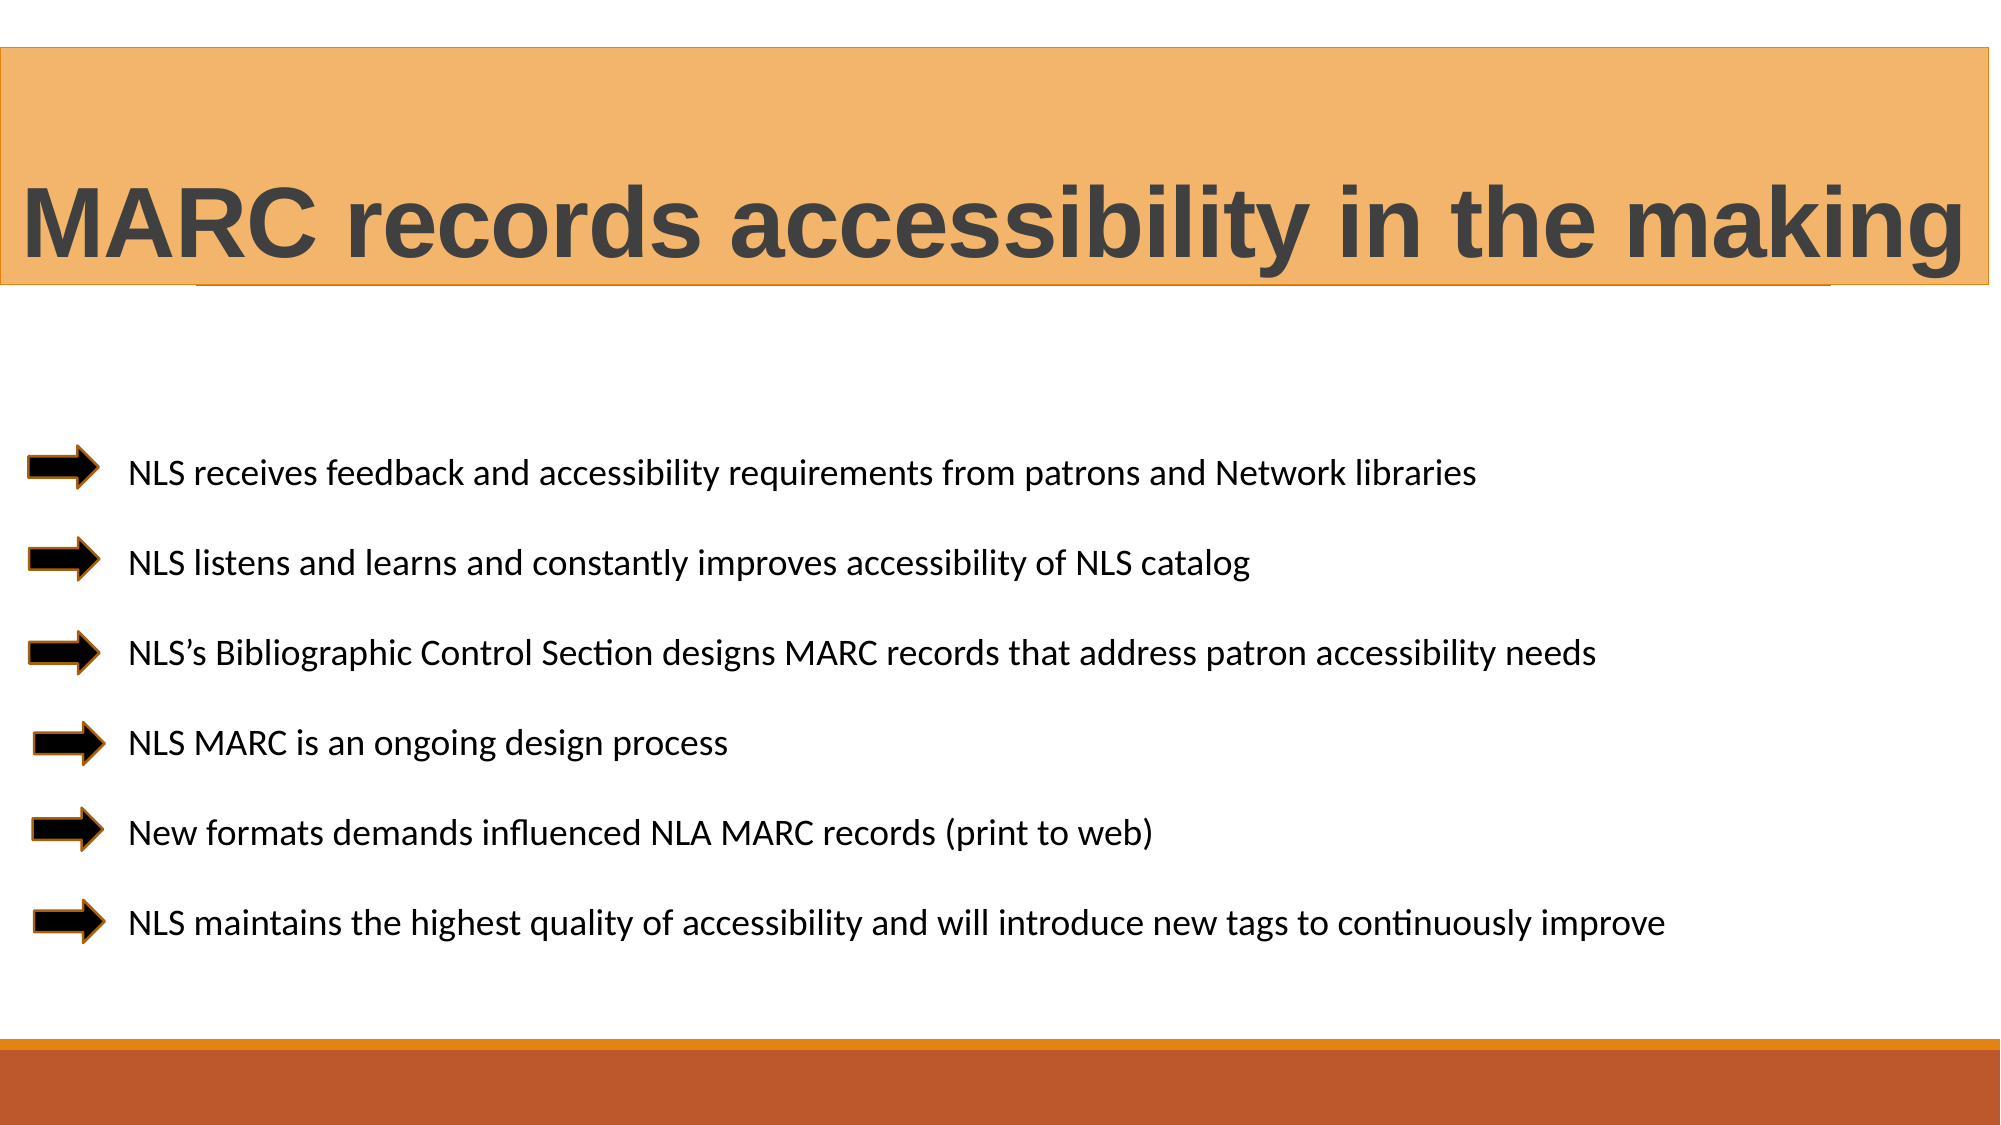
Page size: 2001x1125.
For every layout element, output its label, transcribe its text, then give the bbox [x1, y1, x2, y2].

text_box [32, 898, 106, 945]
text_box [32, 720, 106, 767]
text_box [27, 536, 101, 582]
title MARC records accessibility in the making [0, 47, 1989, 285]
text_box [27, 630, 101, 676]
text_box [27, 444, 100, 490]
text_box NLS receives feedback and accessibility requirements from patrons and Network libraries NLS listens and learns and constantly improves accessibility of NLS catalog NLS’s Bibliographic Control Section designs MARC records that address patron accessibility needs NLS MARC is an ongoing design process New formats demands influenced NLA MARC records (print to web) NLS maintains the highest quality of accessibility and will introduce new tags to continuously improve [28, 395, 1956, 1040]
text_box [31, 806, 104, 852]
